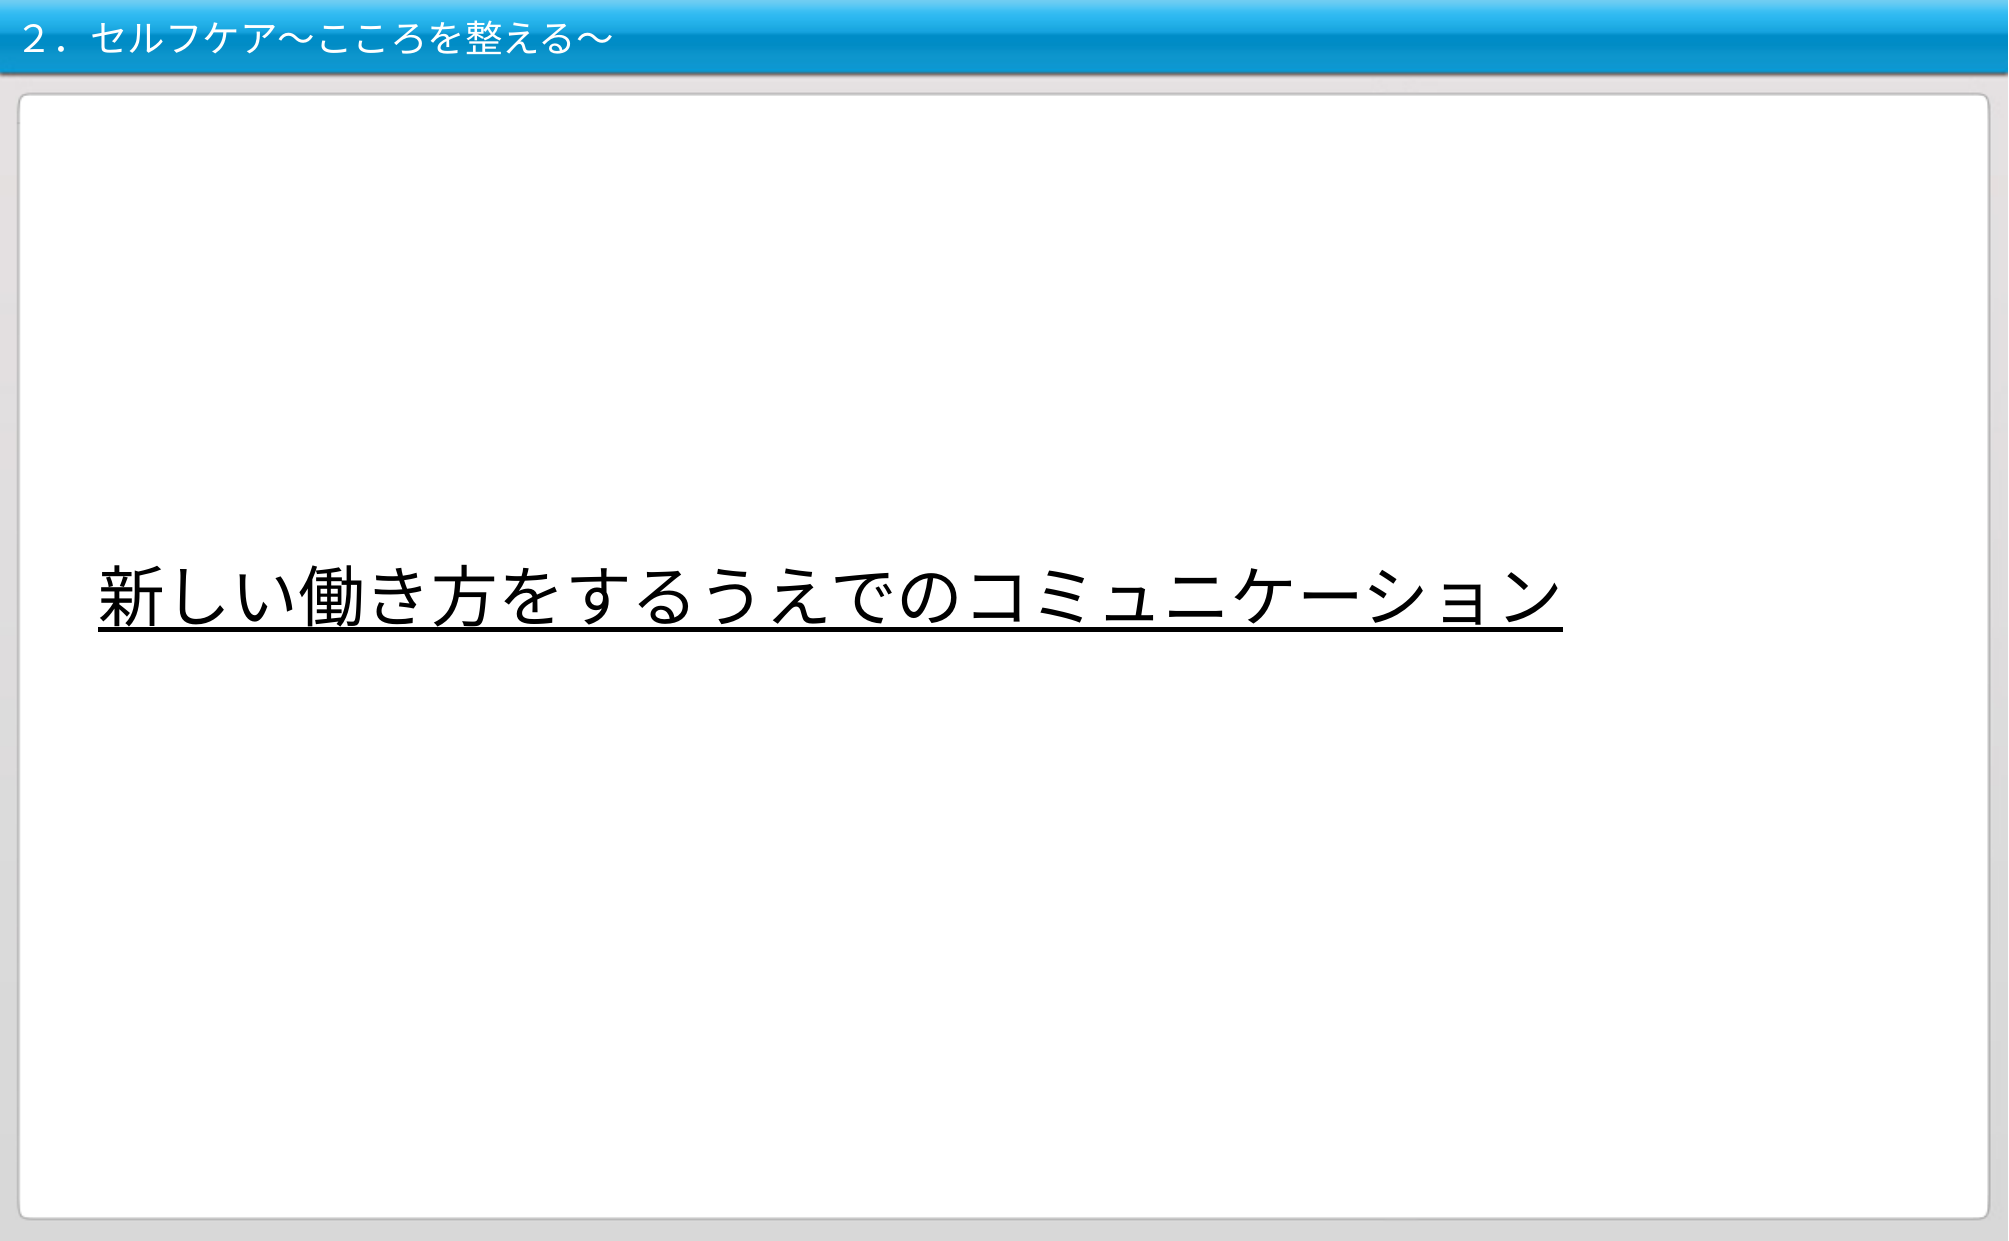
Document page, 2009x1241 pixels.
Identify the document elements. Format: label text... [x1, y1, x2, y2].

list 新しい働き方をするうえでのコミュニケーション [39, 122, 1961, 1187]
picture [0, 76, 2008, 1241]
title ２．セルフケア～こころを整える～ [0, 0, 2008, 76]
